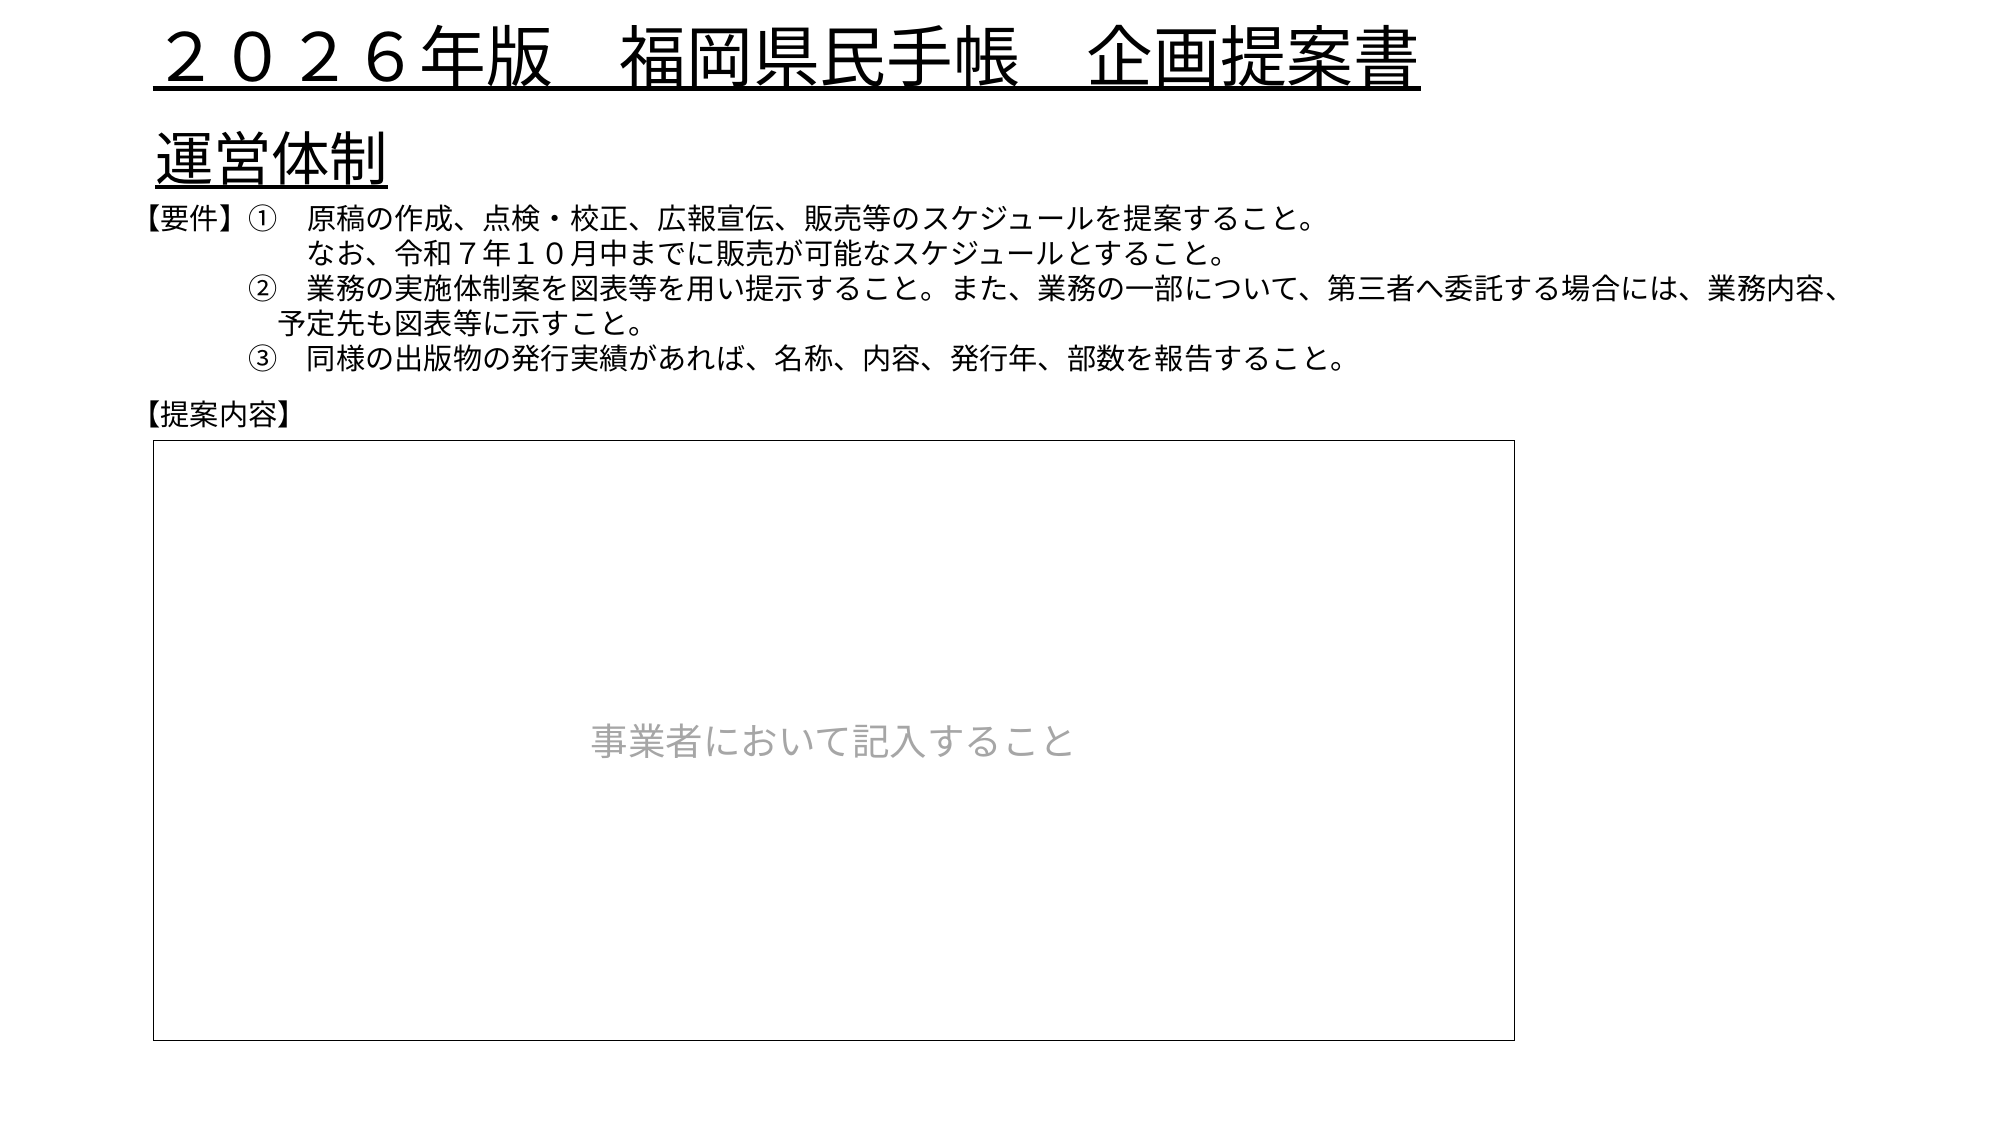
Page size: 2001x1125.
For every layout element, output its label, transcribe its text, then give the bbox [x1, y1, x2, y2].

subtitle 運営体制 [140, 129, 1457, 192]
text_box 【提案内容】 [116, 370, 1860, 456]
text_box 【要件】① 原稿の作成、点検・校正、広報宣伝、販売等のスケジュールを提案すること。 なお、令和７年１０月中までに販売が可能なスケジュールとすること。 ② 業務の実施体制案を図表等を用い提示すること。また、業務の一部について、第三者へ委託する場合には、業務内容、 予定先も図表等に示すこと。 ③ 同様の出版物の発行実績があれば、名称、内容、発行年、部数を報告すること。 [116, 192, 1860, 370]
title ２０２６年版 福岡県民手帳 企画提案書 [137, 11, 1531, 108]
text_box 事業者において記入すること [153, 440, 1515, 1041]
